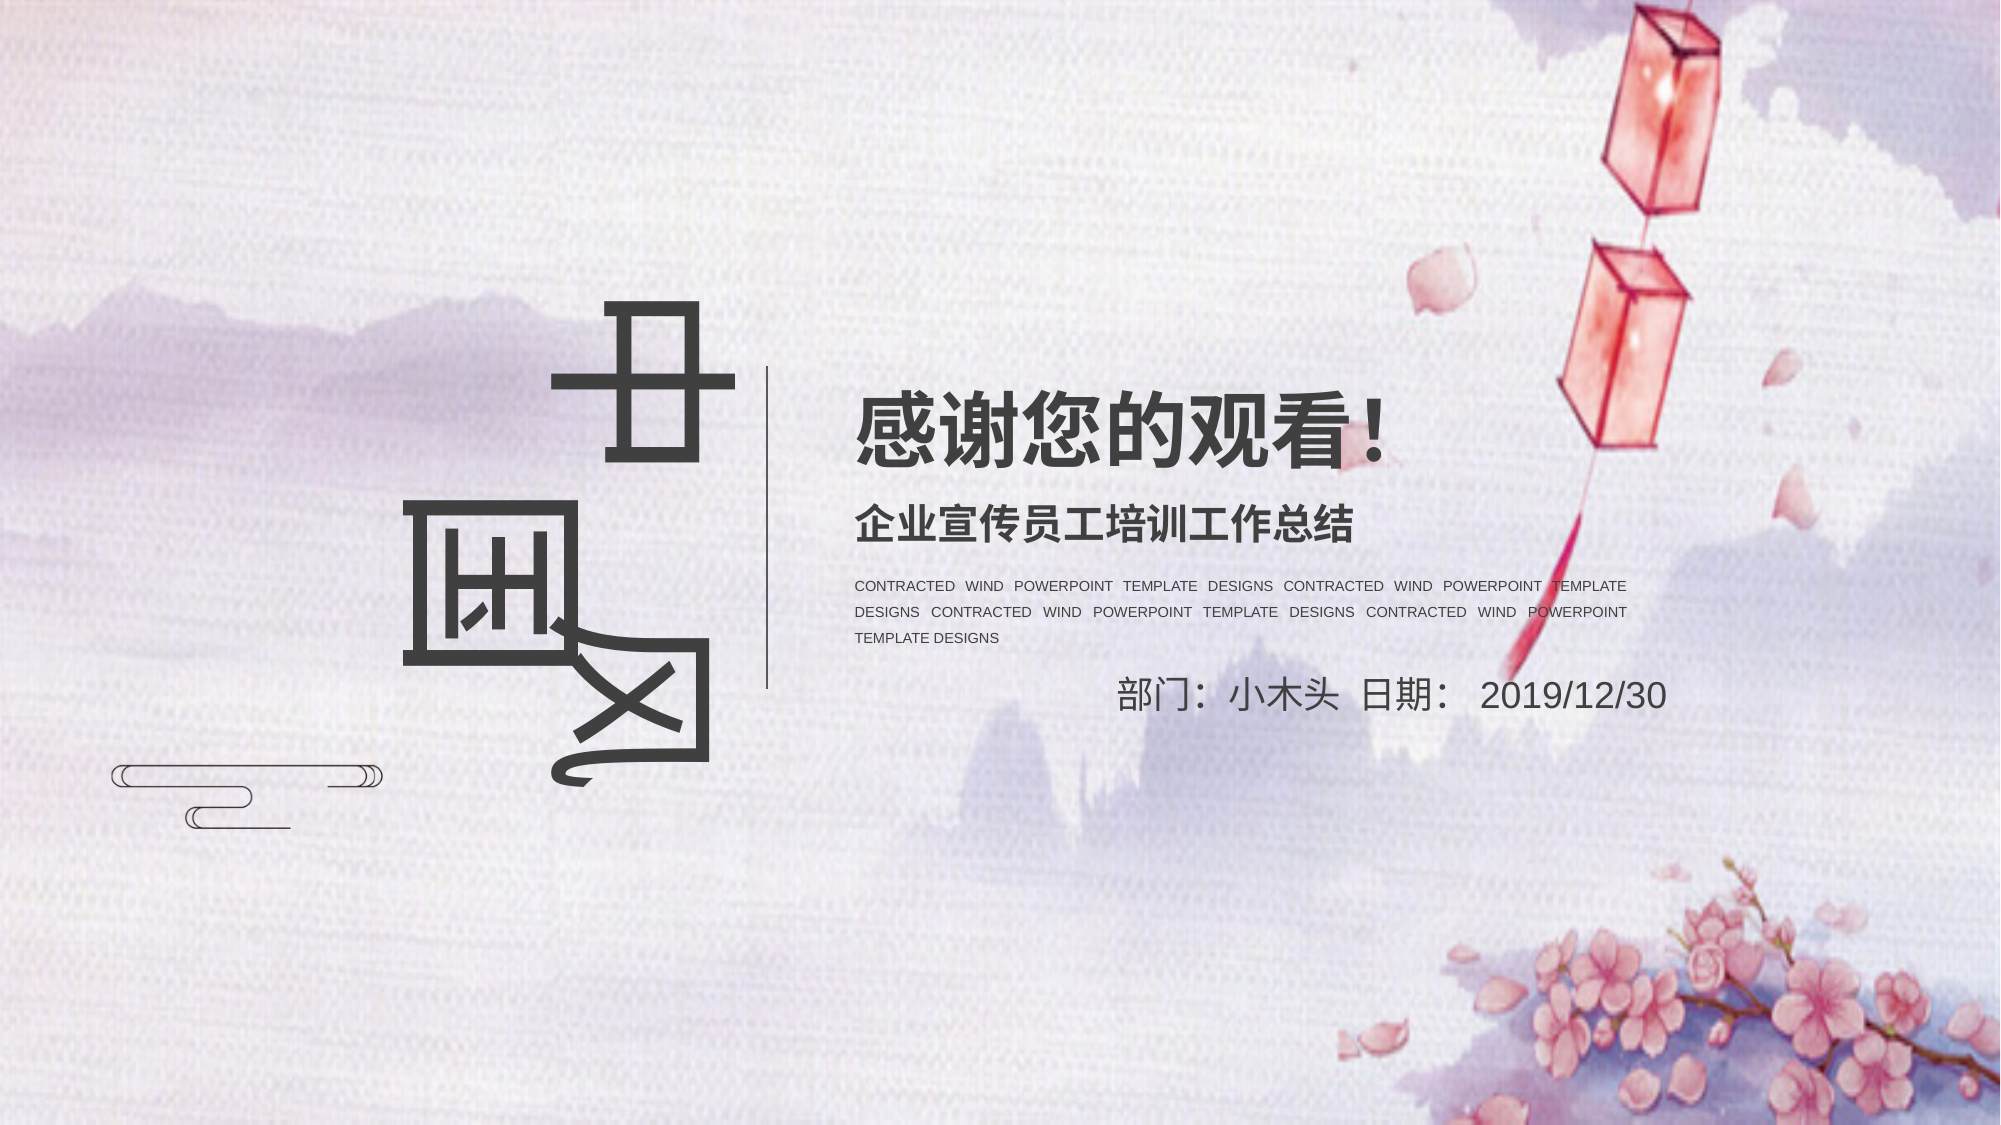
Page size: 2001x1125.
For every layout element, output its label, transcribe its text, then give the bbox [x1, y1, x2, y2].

text_box 中 [514, 277, 780, 459]
text_box CONTRACTED WIND POWERPOINT TEMPLATE DESIGNS CONTRACTED WIND POWERPOINT TEMPLATE DESIGNS CONTRACTED WIND POWERPOINT TEMPLATE DESIGNS CONTRACTED WIND POWERPOINT TEMPLATE DESIGNS [843, 562, 1639, 653]
text_box 感谢您的观看！ [843, 372, 1763, 484]
text_box 企业宣传员工培训工作总结 [843, 492, 1411, 554]
text_box 风 [514, 604, 760, 788]
picture [0, 0, 2001, 1125]
text_box 国 [365, 477, 631, 597]
text_box 部门：小木头 日期：2019/12/30 [1101, 654, 1682, 724]
